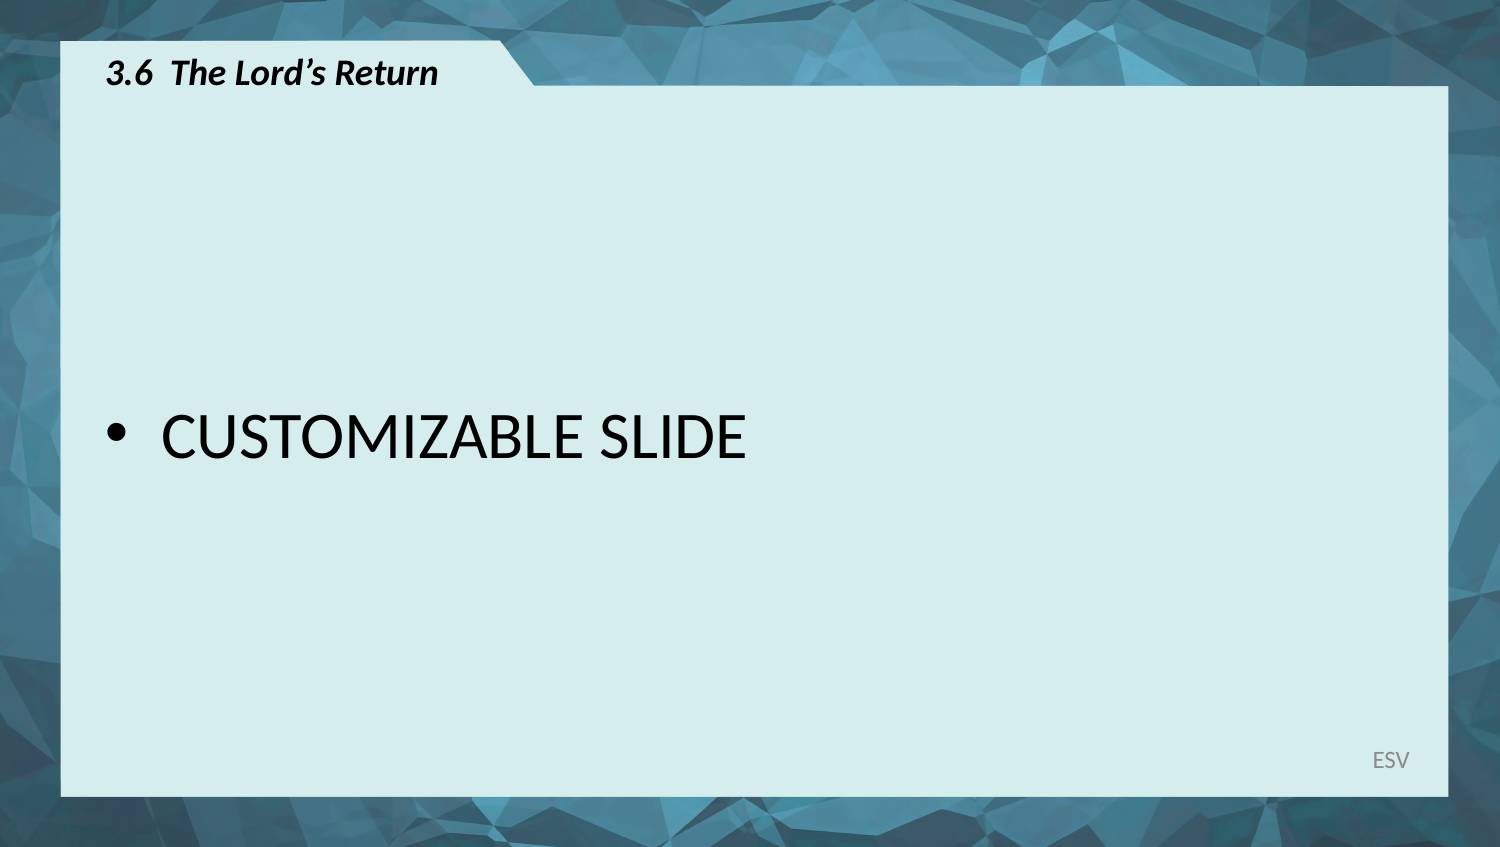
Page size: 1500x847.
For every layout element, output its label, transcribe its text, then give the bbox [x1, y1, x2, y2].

title 3.6 The Lord’s Return [89, 33, 1420, 108]
list CUSTOMIZABLE SLIDE [89, 141, 1403, 722]
picture [0, 0, 1500, 847]
footer ESV [950, 736, 1425, 782]
